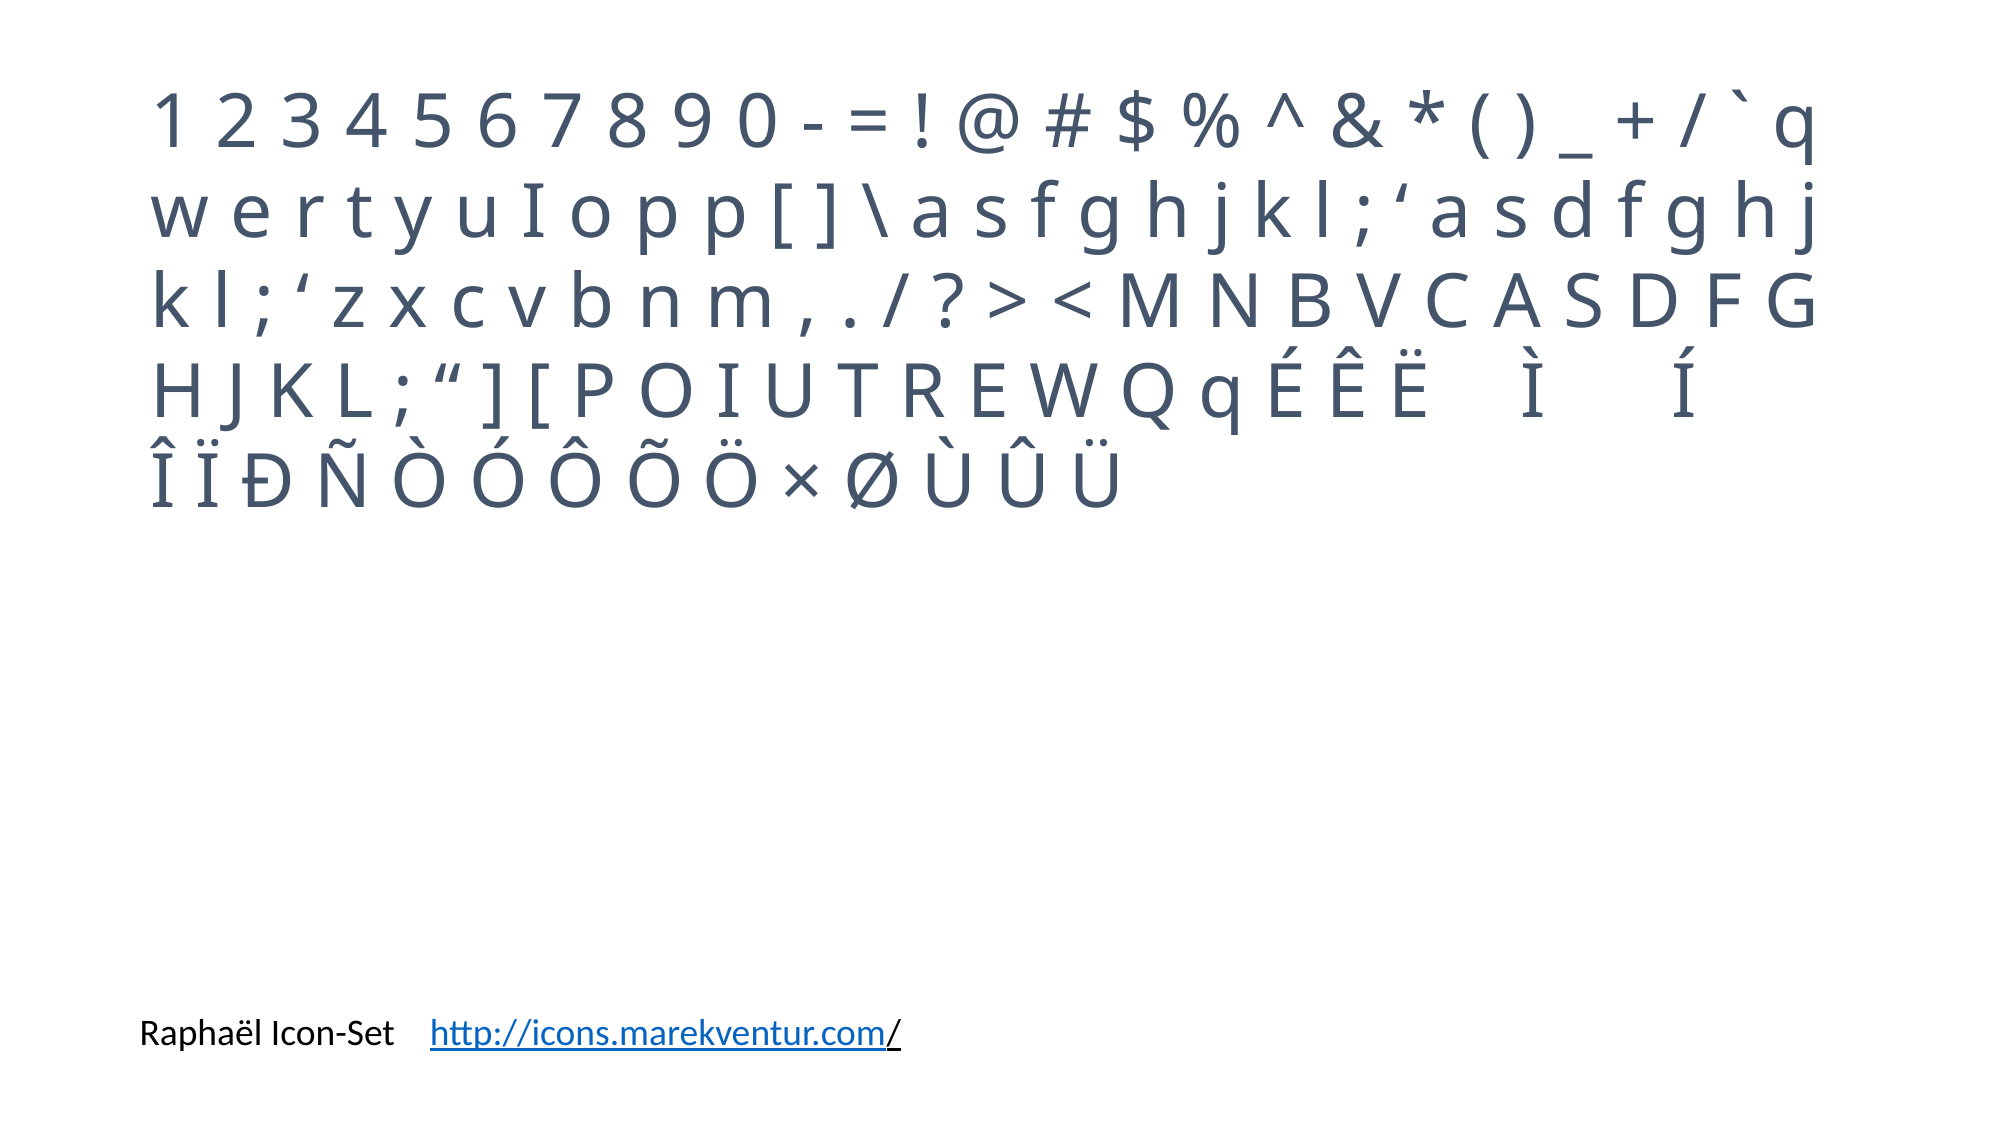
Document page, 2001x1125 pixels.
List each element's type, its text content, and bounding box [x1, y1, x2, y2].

text_box Raphaël Icon-Set [124, 1000, 411, 1061]
text_box http://icons.marekventur.com/ [415, 1000, 925, 1061]
text_box 1 2 3 4 5 6 7 8 9 0 - = ! @ # $ % ^ & * ( ) _ + / ` q w e r t y u I o p p [ ] \ a s f g h j k l ; ‘ a s d f g h j k l ; ‘ z x c v b n m , . / ? > < M N B V C A S D F G H J K L ; “ ] [ P O I U T R E W Q q É Ê Ë Ì Í Î Ï Ð Ñ Ò Ó Ô Õ Ö × Ø Ù Û Ü [135, 65, 1837, 531]
